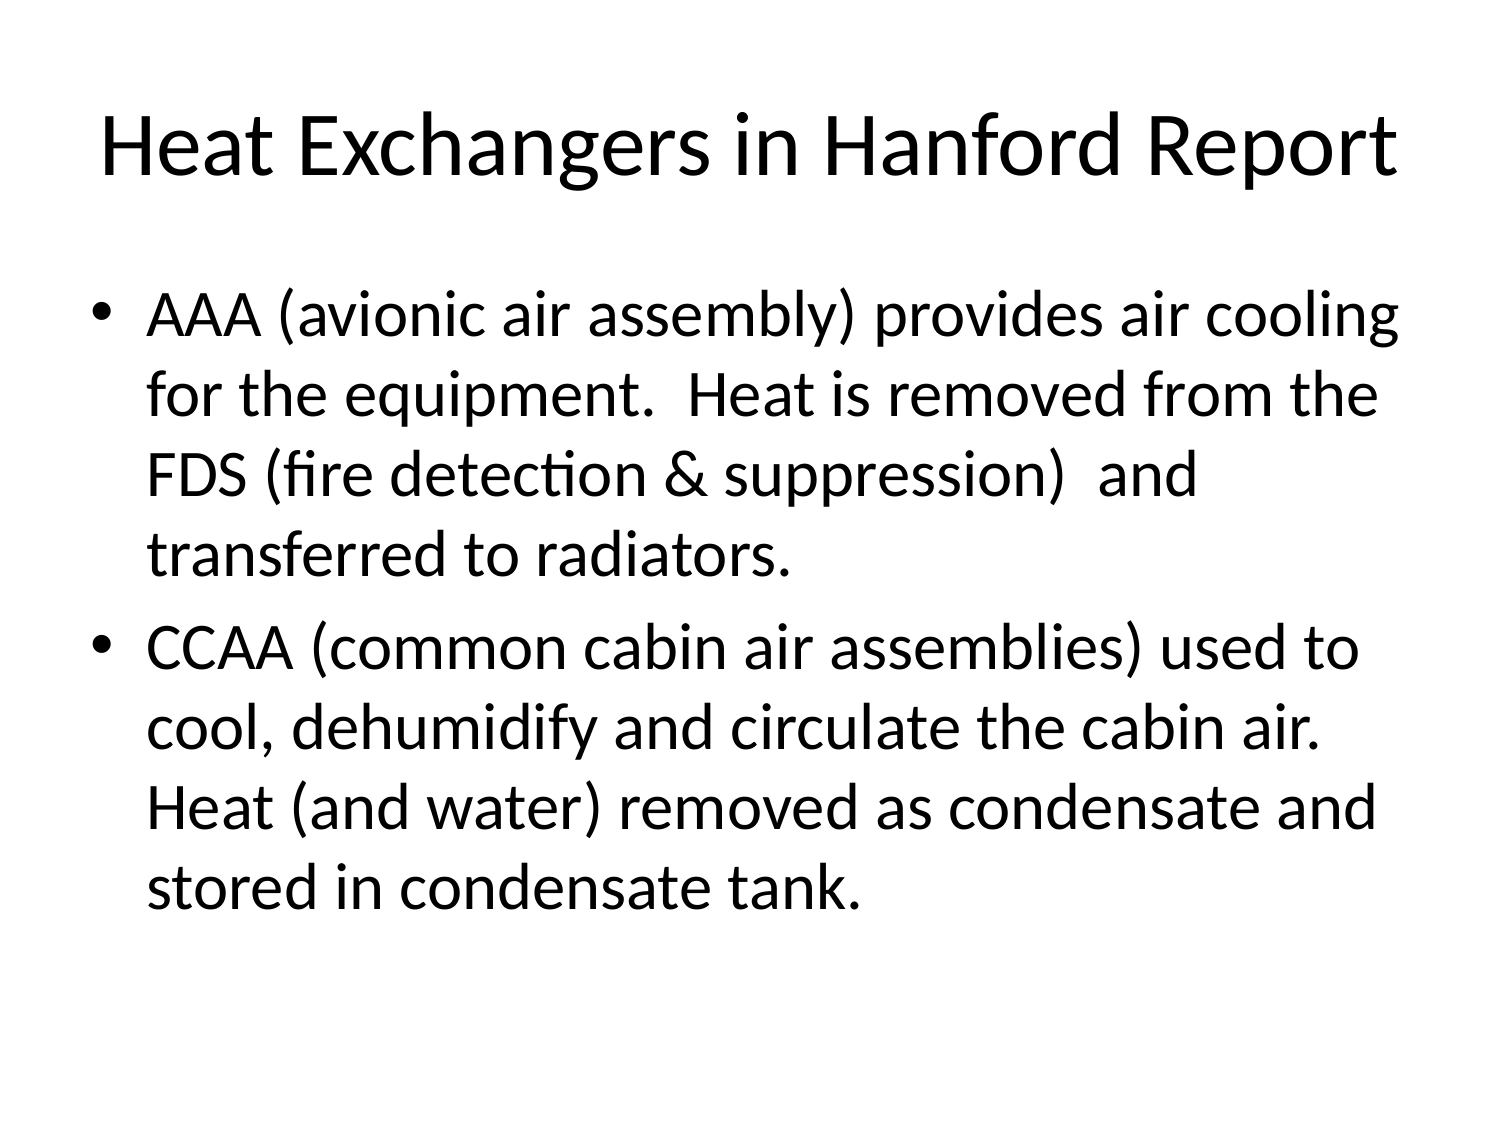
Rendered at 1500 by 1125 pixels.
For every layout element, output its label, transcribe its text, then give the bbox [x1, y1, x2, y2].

title Heat Exchangers in Hanford Report [75, 45, 1425, 233]
list AAA (avionic air assembly) provides air cooling for the equipment. Heat is removed from the FDS (fire detection & suppression) and transferred to radiators. CCAA (common cabin air assemblies) used to cool, dehumidify and circulate the cabin air. Heat (and water) removed as condensate and stored in condensate tank. [75, 262, 1425, 1005]
